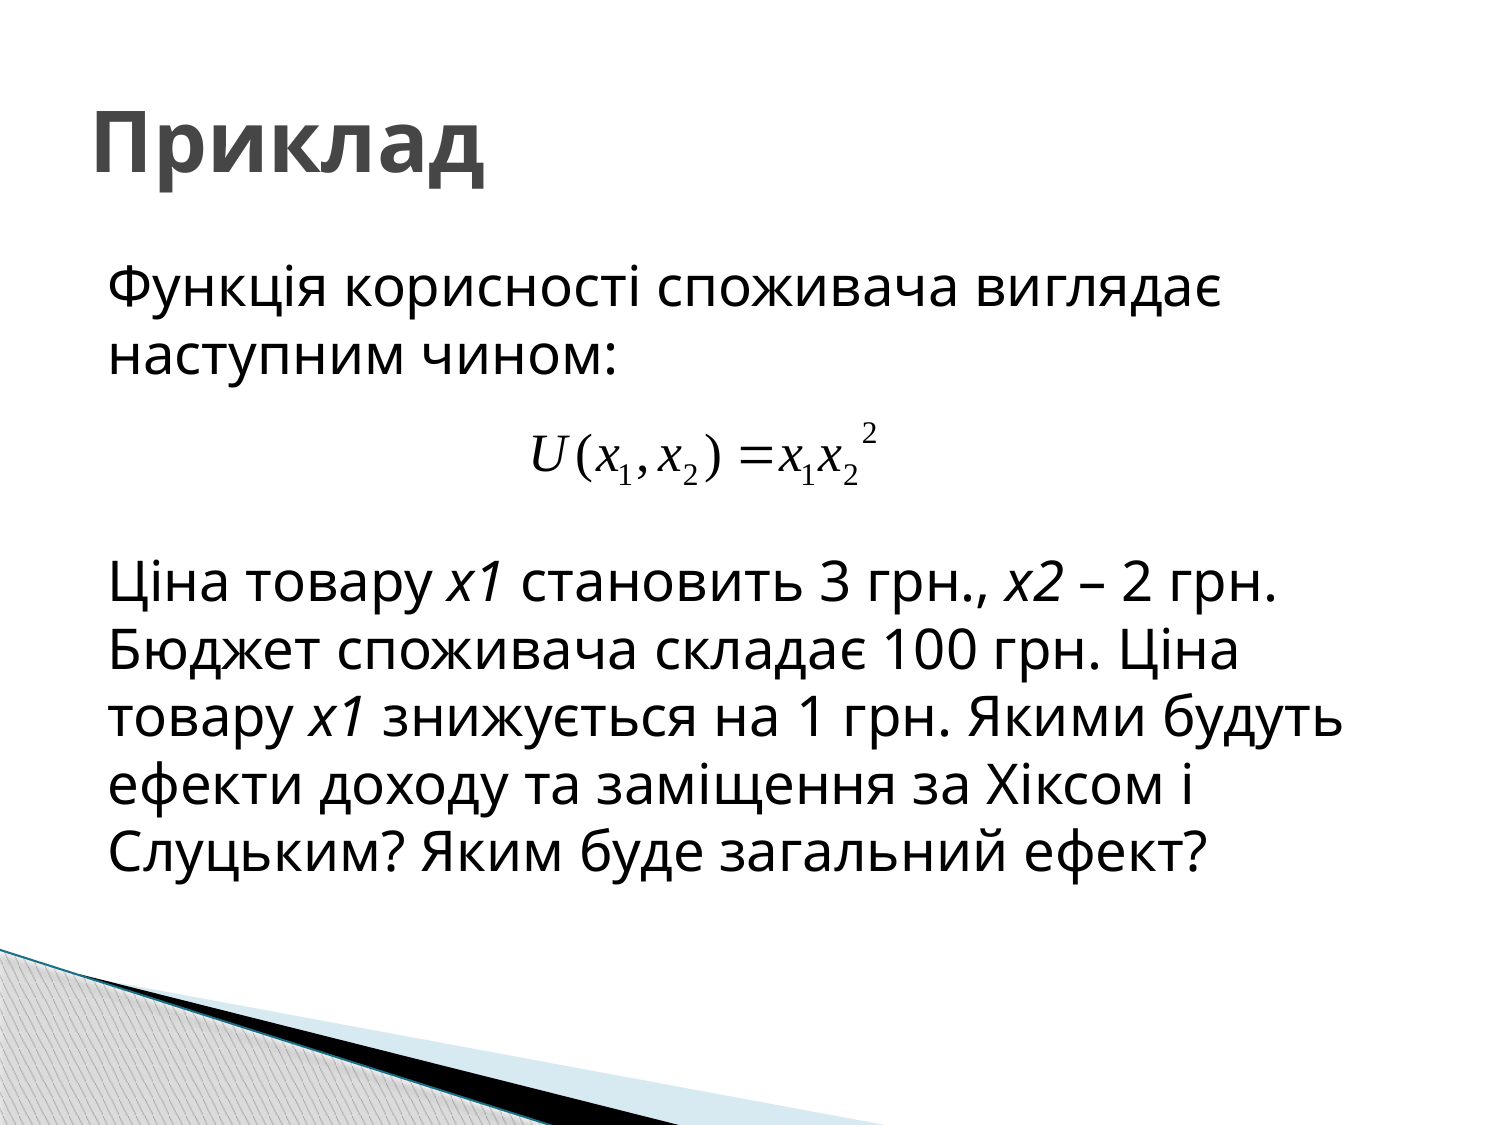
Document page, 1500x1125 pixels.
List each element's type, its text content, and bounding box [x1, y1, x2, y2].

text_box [525, 408, 890, 495]
list Функція корисності споживача виглядає наступним чином: Ціна товару х1 становить 3 грн., х2 – 2 грн. Бюджет споживача складає 100 грн. Ціна товару х1 знижується на 1 грн. Якими будуть ефекти доходу та заміщення за Хіксом і Слуцьким? Яким буде загальний ефект? [75, 243, 1425, 986]
title Приклад [75, 45, 1425, 233]
